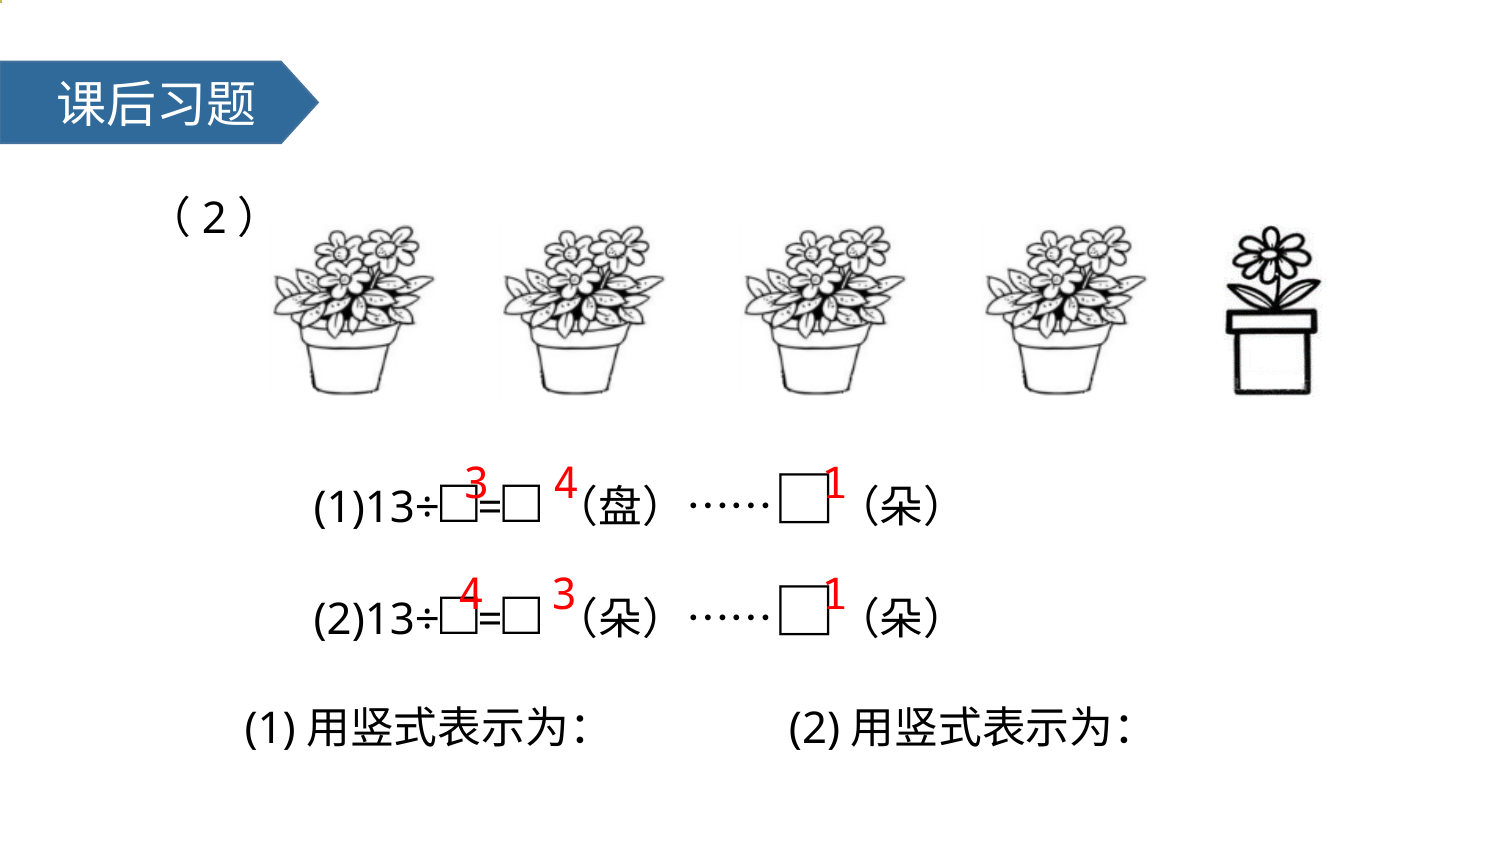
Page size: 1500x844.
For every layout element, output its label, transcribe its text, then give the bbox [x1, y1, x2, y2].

text_box (1)13÷□=□（盘）……□（朵） (2)13÷□=□（朵）……□（朵） (1)用竖式表示为： (2)用竖式表示为： [233, 416, 1169, 758]
text_box 3 [451, 449, 497, 513]
text_box 1 [810, 449, 856, 513]
text_box 1 [810, 559, 856, 624]
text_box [269, 221, 1327, 397]
text_box 4 [541, 449, 587, 513]
text_box 4 [446, 560, 492, 624]
text_box （2） [136, 184, 293, 248]
text_box 3 [539, 559, 585, 624]
text_box 课后习题 [0, 61, 318, 144]
